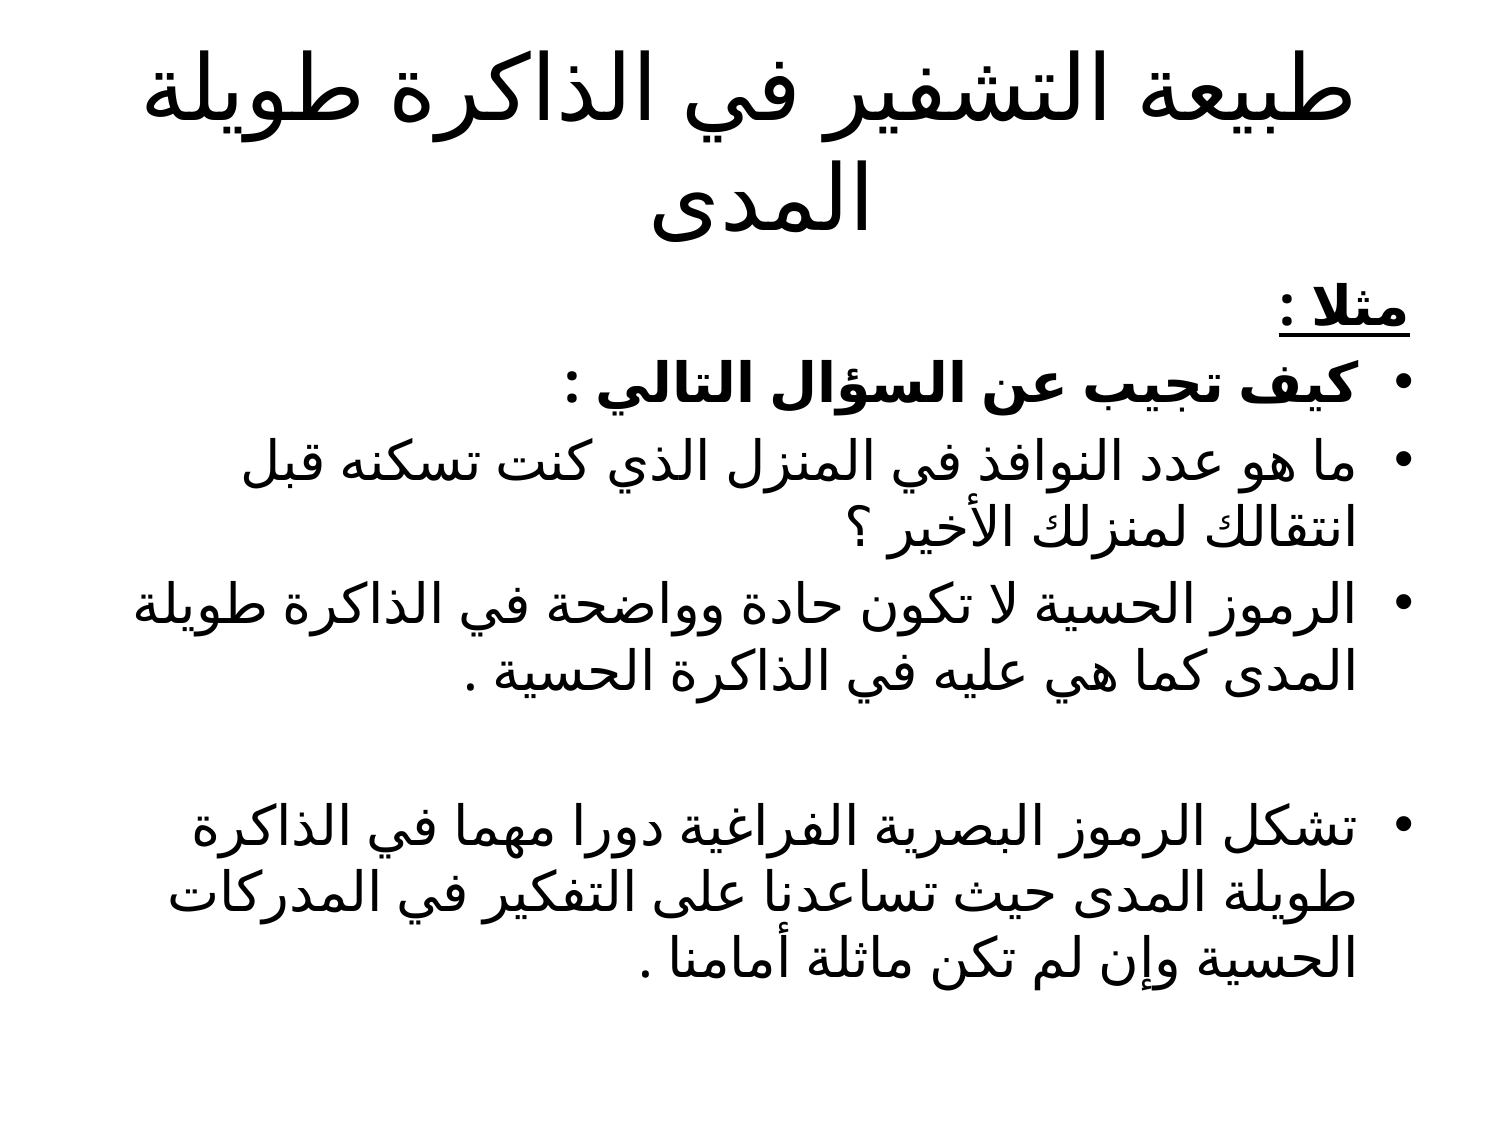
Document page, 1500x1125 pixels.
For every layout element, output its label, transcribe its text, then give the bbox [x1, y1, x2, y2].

list مثلا : كيف تجيب عن السؤال التالي : ما هو عدد النوافذ في المنزل الذي كنت تسكنه قبل انتقالك لمنزلك الأخير ؟ الرموز الحسية لا تكون حادة وواضحة في الذاكرة طويلة المدى كما هي عليه في الذاكرة الحسية . تشكل الرموز البصرية الفراغية دورا مهما في الذاكرة طويلة المدى حيث تساعدنا على التفكير في المدركات الحسية وإن لم تكن ماثلة أمامنا . [75, 262, 1425, 1005]
title طبيعة التشفير في الذاكرة طويلة المدى [75, 45, 1425, 233]
